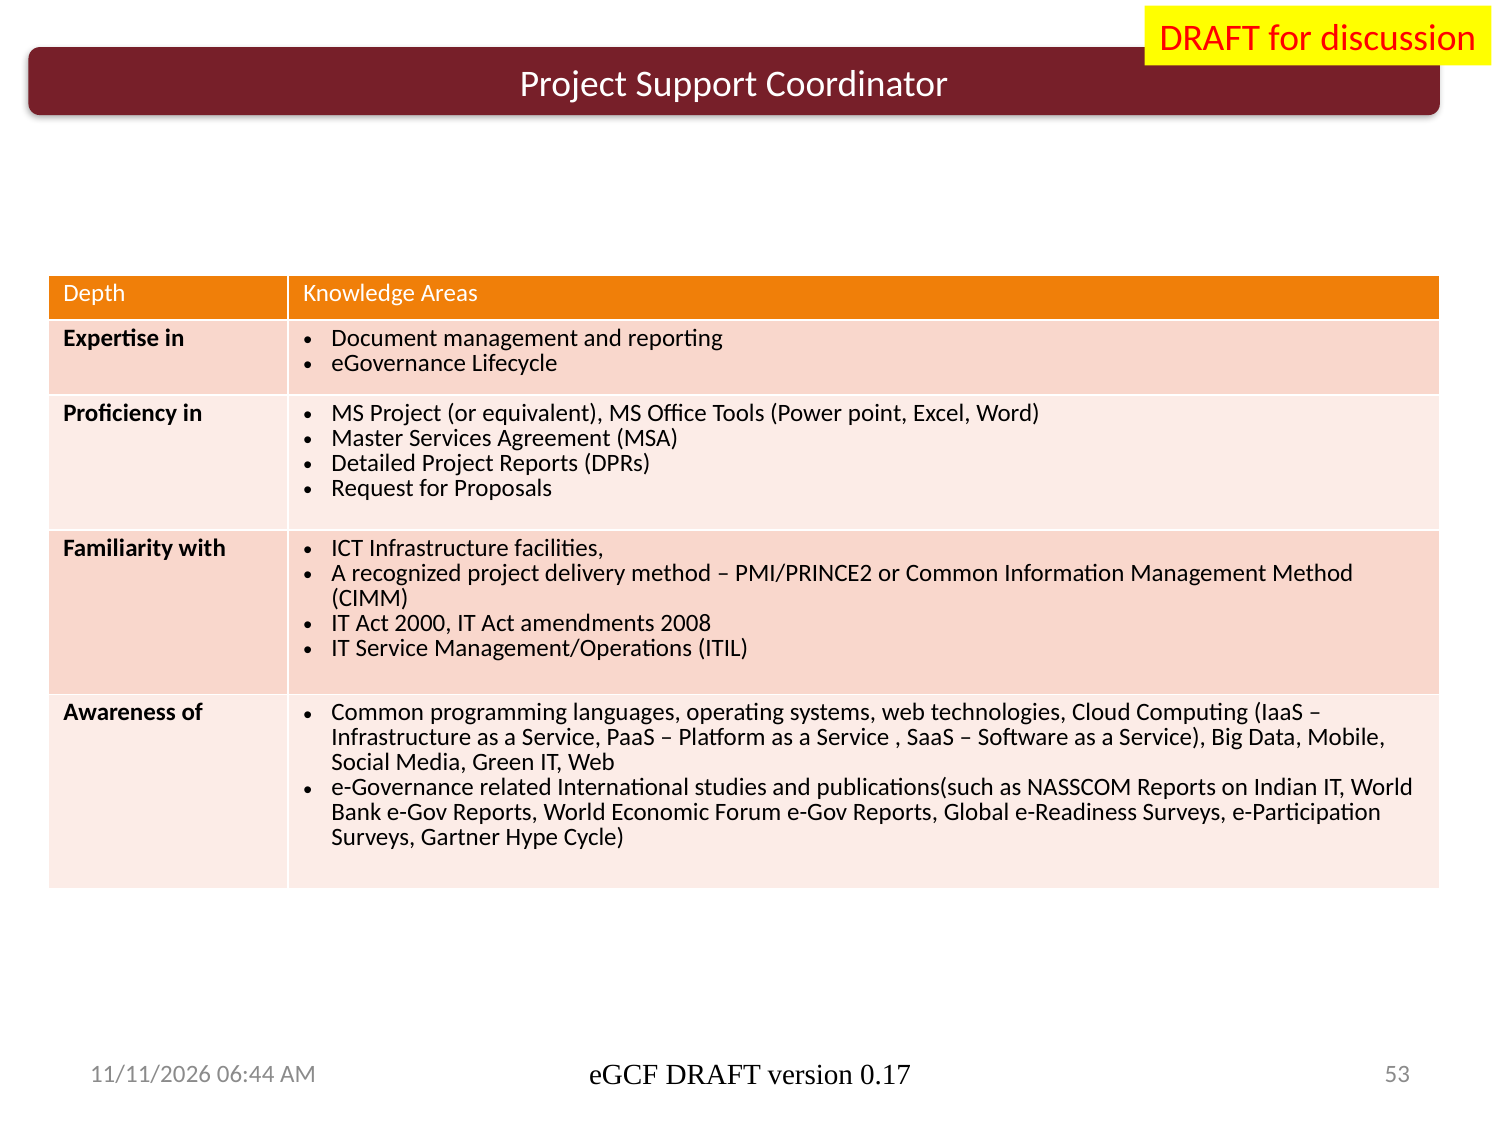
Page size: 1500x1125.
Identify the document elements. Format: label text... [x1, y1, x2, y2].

table_cell Awareness of [49, 695, 287, 888]
table_cell ICT Infrastructure facilities, A recognized project delivery method – PMI/PRINCE2 or Common Information Management Method (CIMM) IT Act 2000, IT Act amendments 2008 IT Service Management/Operations (ITIL) [289, 531, 1439, 694]
text_box Project Support Coordinator [27, 46, 1441, 116]
table_header Depth [49, 276, 287, 319]
table_cell Proficiency in [49, 396, 287, 529]
table_header Knowledge Areas [289, 276, 1439, 319]
table_cell Familiarity with [49, 531, 287, 694]
table_cell Common programming languages, operating systems, web technologies, Cloud Computing (IaaS – Infrastructure as a Service, PaaS – Platform as a Service , SaaS – Software as a Service), Big Data, Mobile, Social Media, Green IT, Web e-Governance related International studies and publications(such as NASSCOM Reports on Indian IT, World Bank e-Gov Reports, World Economic Forum e-Gov Reports, Global e-Readiness Surveys, e-Participation Surveys, Gartner Hype Cycle) [289, 695, 1439, 888]
footer eGCF DRAFT version 0.17 [512, 1042, 988, 1103]
text_box DRAFT for discussion [1144, 5, 1492, 66]
table_cell Expertise in [49, 321, 287, 394]
table_cell MS Project (or equivalent), MS Office Tools (Power point, Excel, Word) Master Services Agreement (MSA) Detailed Project Reports (DPRs) Request for Proposals [289, 396, 1439, 529]
slide_number 53 [1074, 1042, 1425, 1103]
table_cell Document management and reporting eGovernance Lifecycle [289, 321, 1439, 394]
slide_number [75, 1042, 425, 1103]
